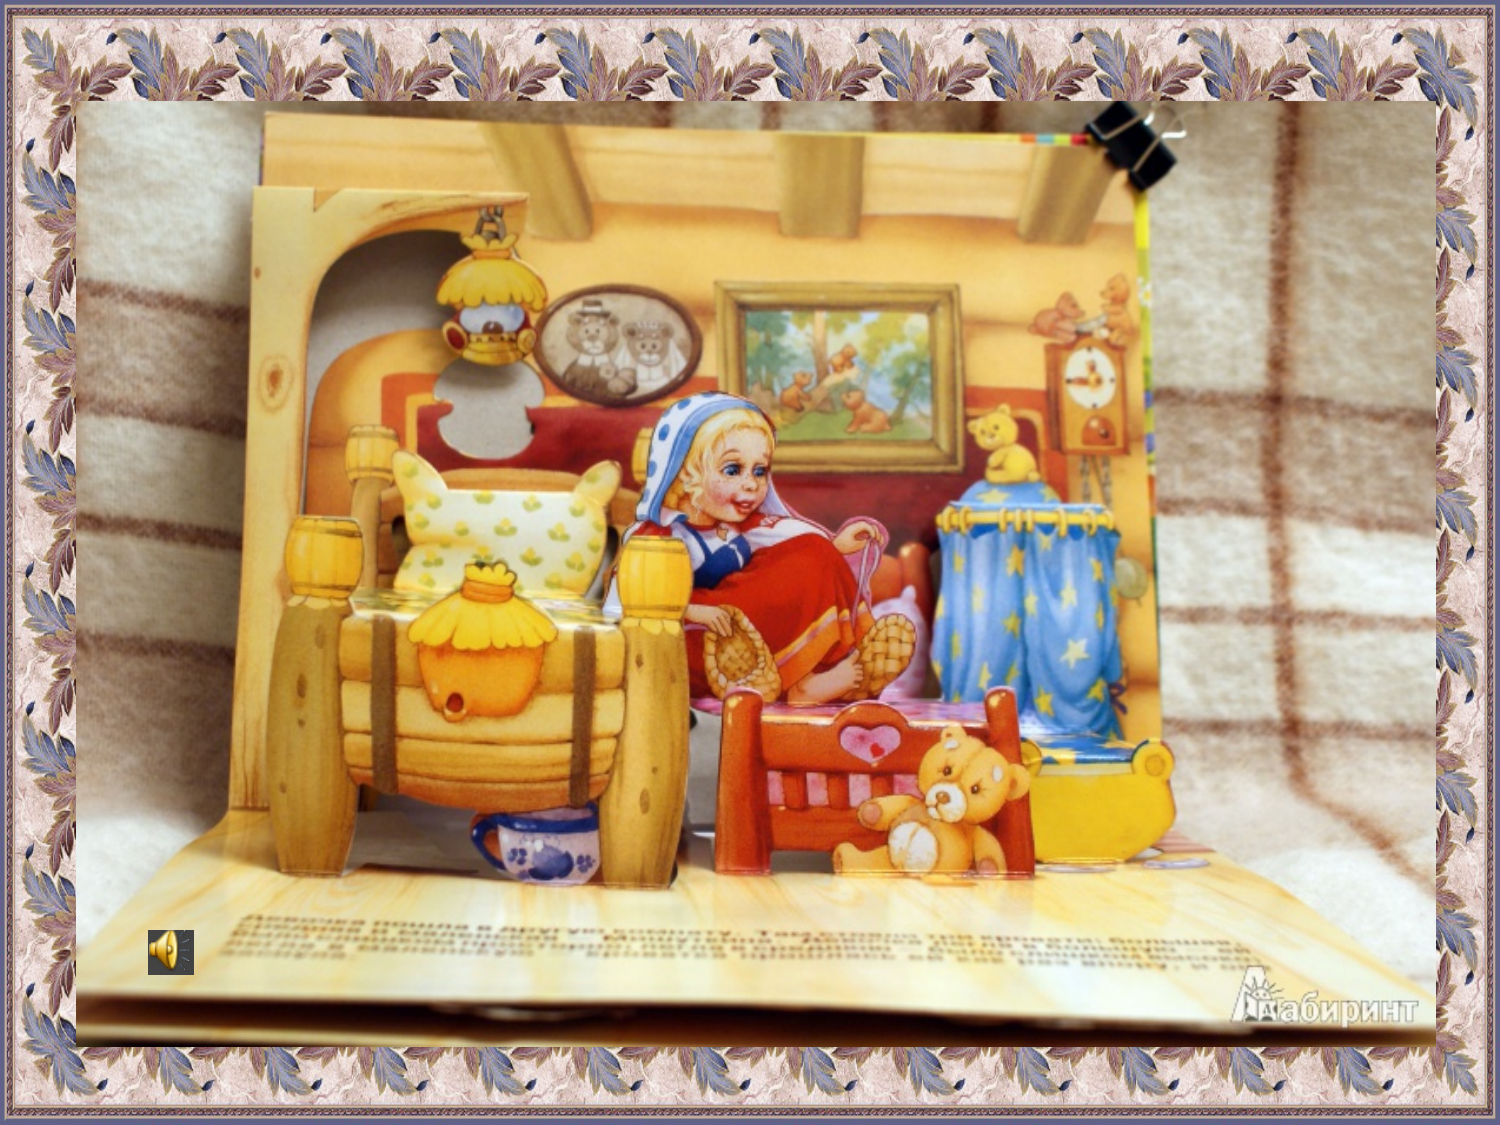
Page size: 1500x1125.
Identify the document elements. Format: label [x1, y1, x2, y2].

picture [0, 0, 1500, 1125]
list [147, 928, 195, 977]
